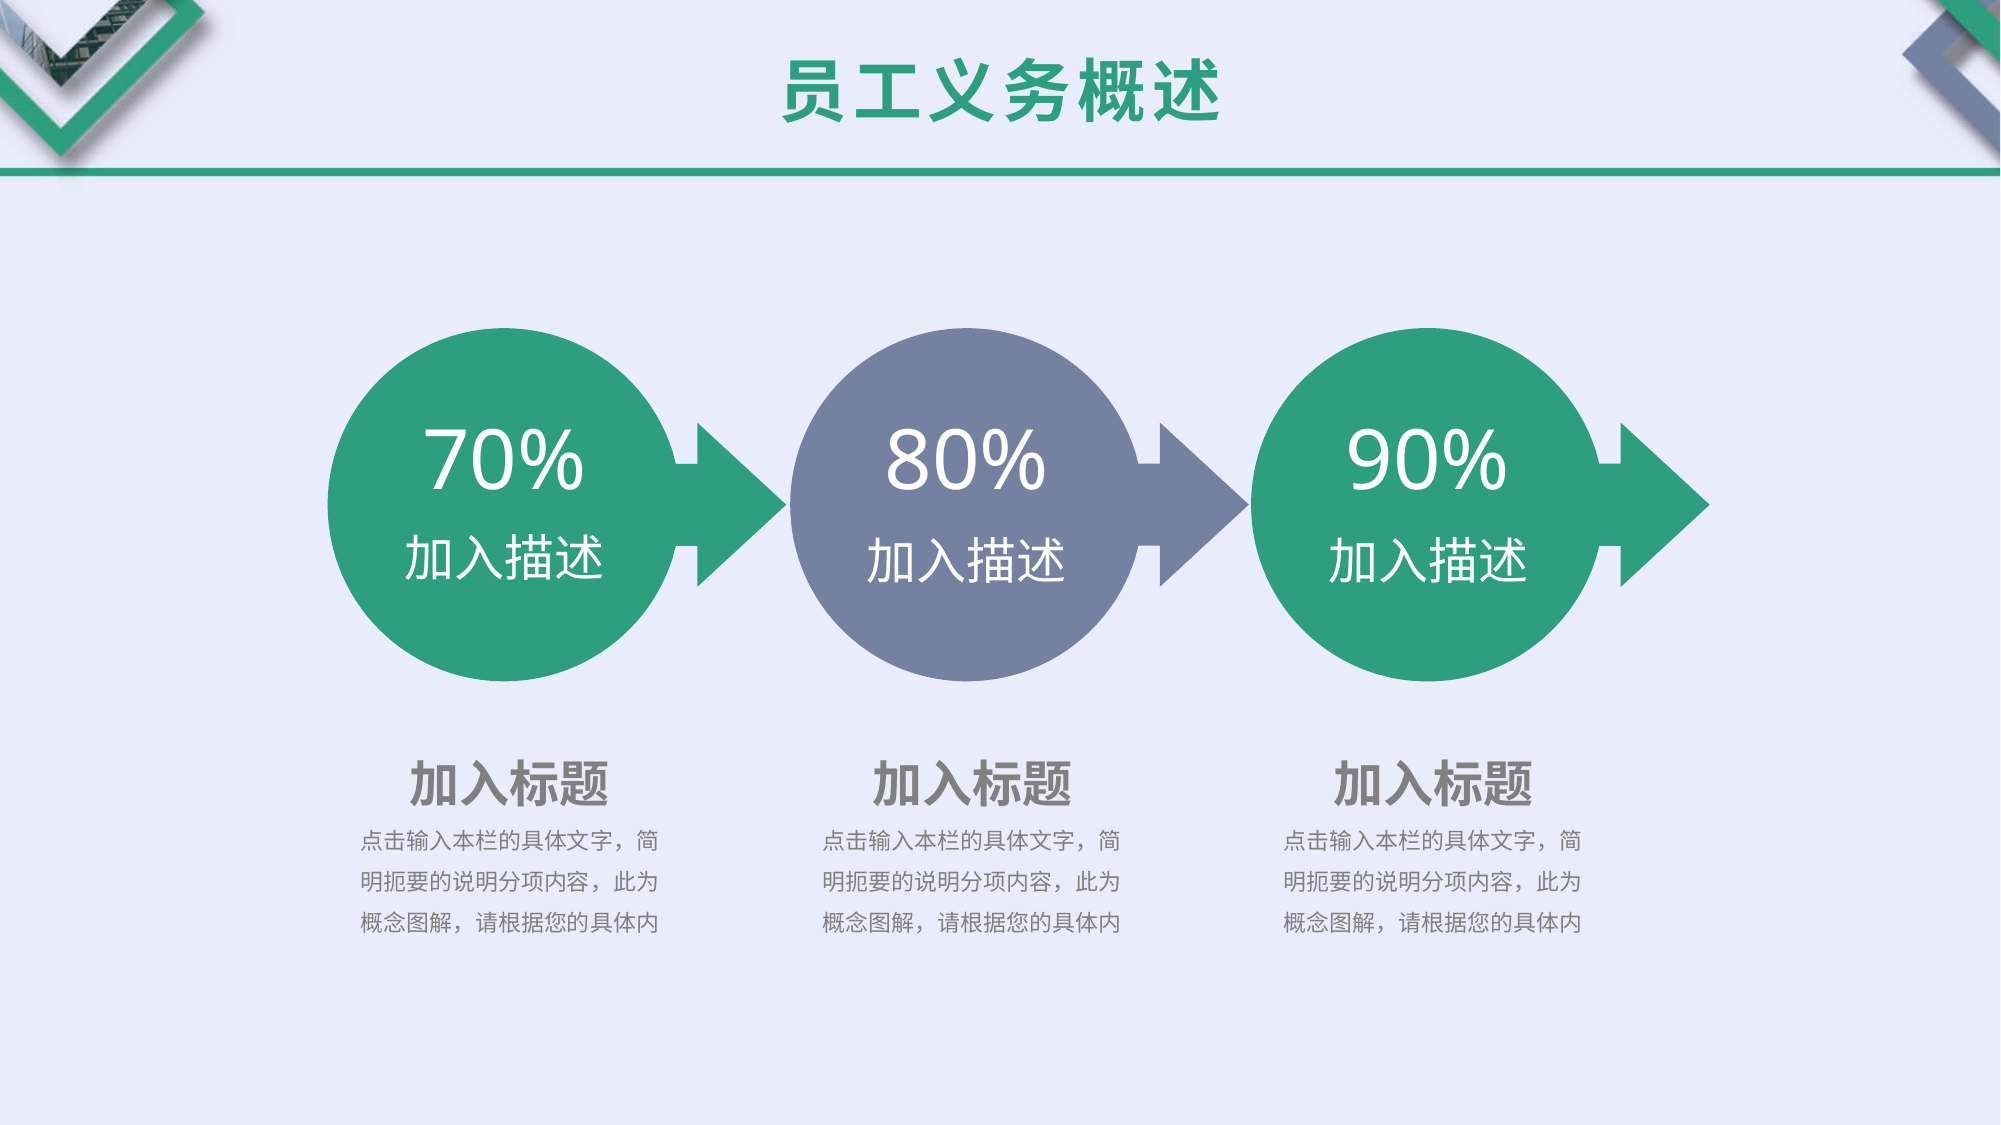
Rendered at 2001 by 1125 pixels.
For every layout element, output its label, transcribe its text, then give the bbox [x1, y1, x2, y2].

text_box 加入描述 [790, 522, 1144, 597]
text_box 70% [327, 398, 681, 514]
text_box 加入标题 点击输入本栏的具体文字，简明扼要的说明分项内容，此为概念图解，请根据您的具体内 [802, 715, 1143, 944]
text_box [814, 597, 1119, 683]
text_box 员工义务概述 [732, 47, 1267, 130]
picture [0, 0, 2001, 1125]
text_box 80% [790, 398, 1144, 514]
text_box [1275, 597, 1580, 683]
text_box [326, 420, 788, 590]
text_box 加入描述 [327, 518, 681, 594]
text_box 90% [1250, 398, 1605, 514]
text_box 加入标题 点击输入本栏的具体文字，简明扼要的说明分项内容，此为概念图解，请根据您的具体内 [338, 715, 681, 944]
text_box [350, 594, 658, 683]
text_box 加入标题 点击输入本栏的具体文字，简明扼要的说明分项内容，此为概念图解，请根据您的具体内 [1263, 715, 1604, 944]
text_box [362, 327, 647, 398]
text_box 加入描述 [1251, 522, 1605, 597]
text_box [1285, 327, 1570, 398]
text_box [1250, 420, 1712, 590]
text_box [824, 327, 1109, 398]
text_box [789, 420, 1250, 590]
